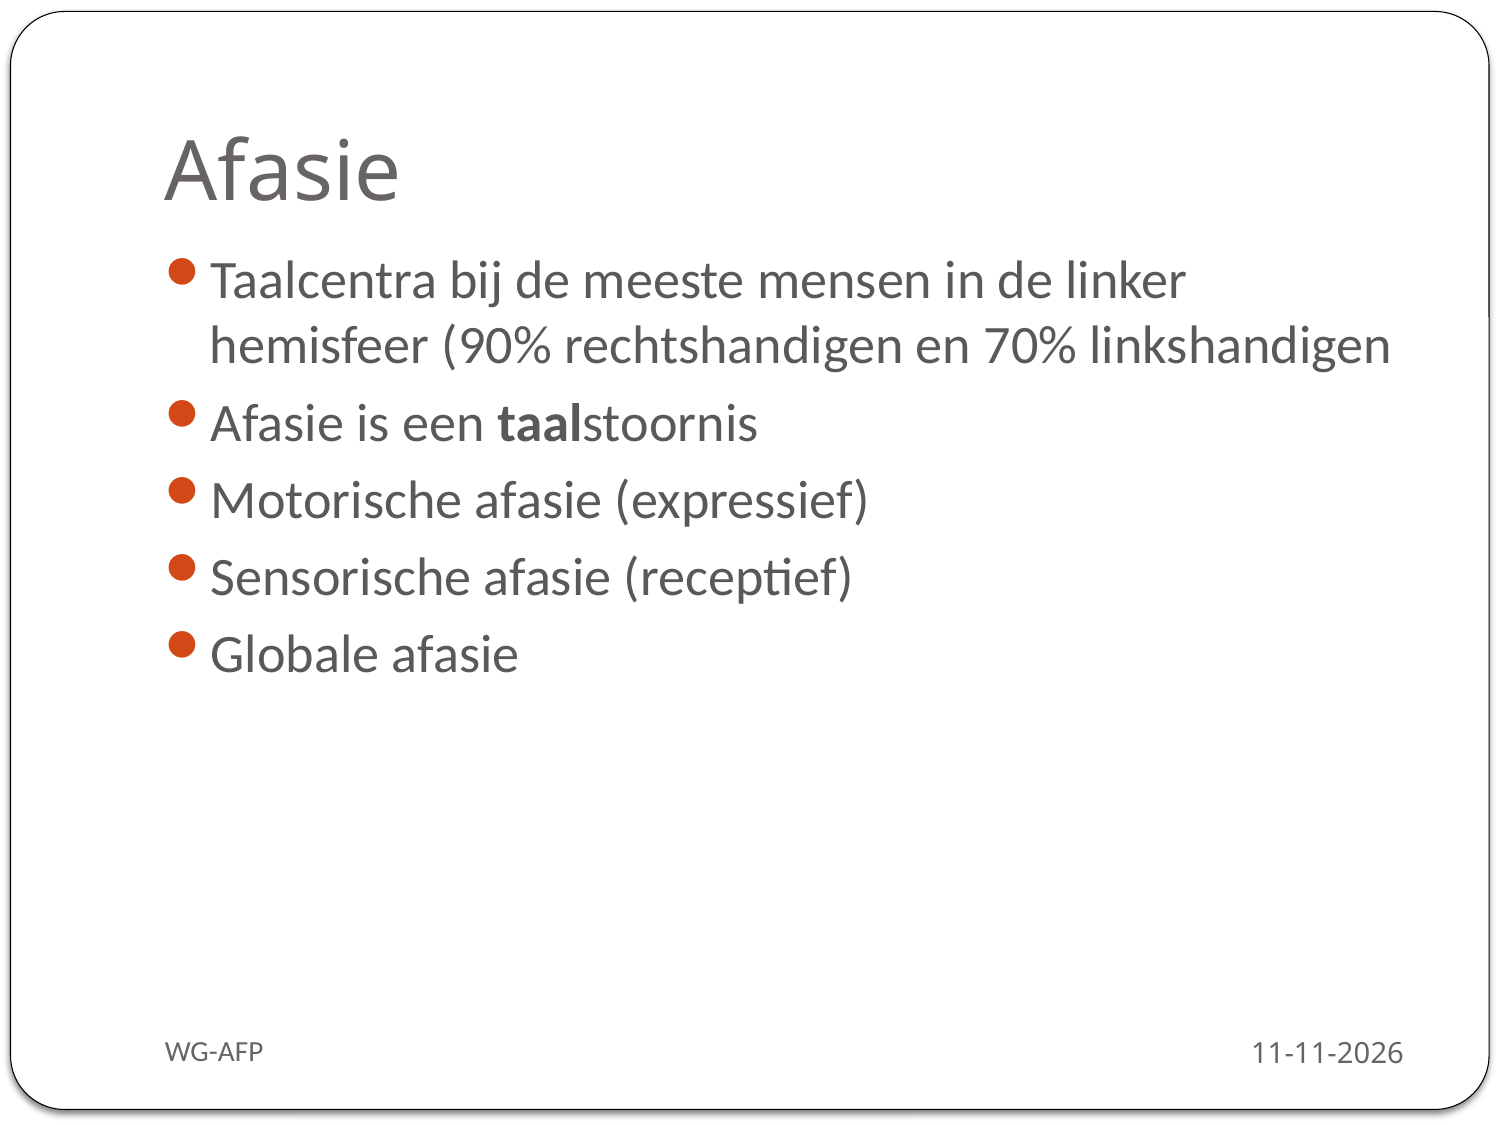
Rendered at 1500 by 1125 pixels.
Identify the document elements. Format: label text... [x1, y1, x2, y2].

footer WG-AFP [150, 1012, 800, 1088]
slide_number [1012, 1015, 1419, 1094]
list Taalcentra bij de meeste mensen in de linker hemisfeer (90% rechtshandigen en 70% linkshandigen Afasie is een taalstoornis Motorische afasie (expressief) Sensorische afasie (receptief) Globale afasie [150, 237, 1425, 988]
title Afasie [150, 45, 1425, 233]
